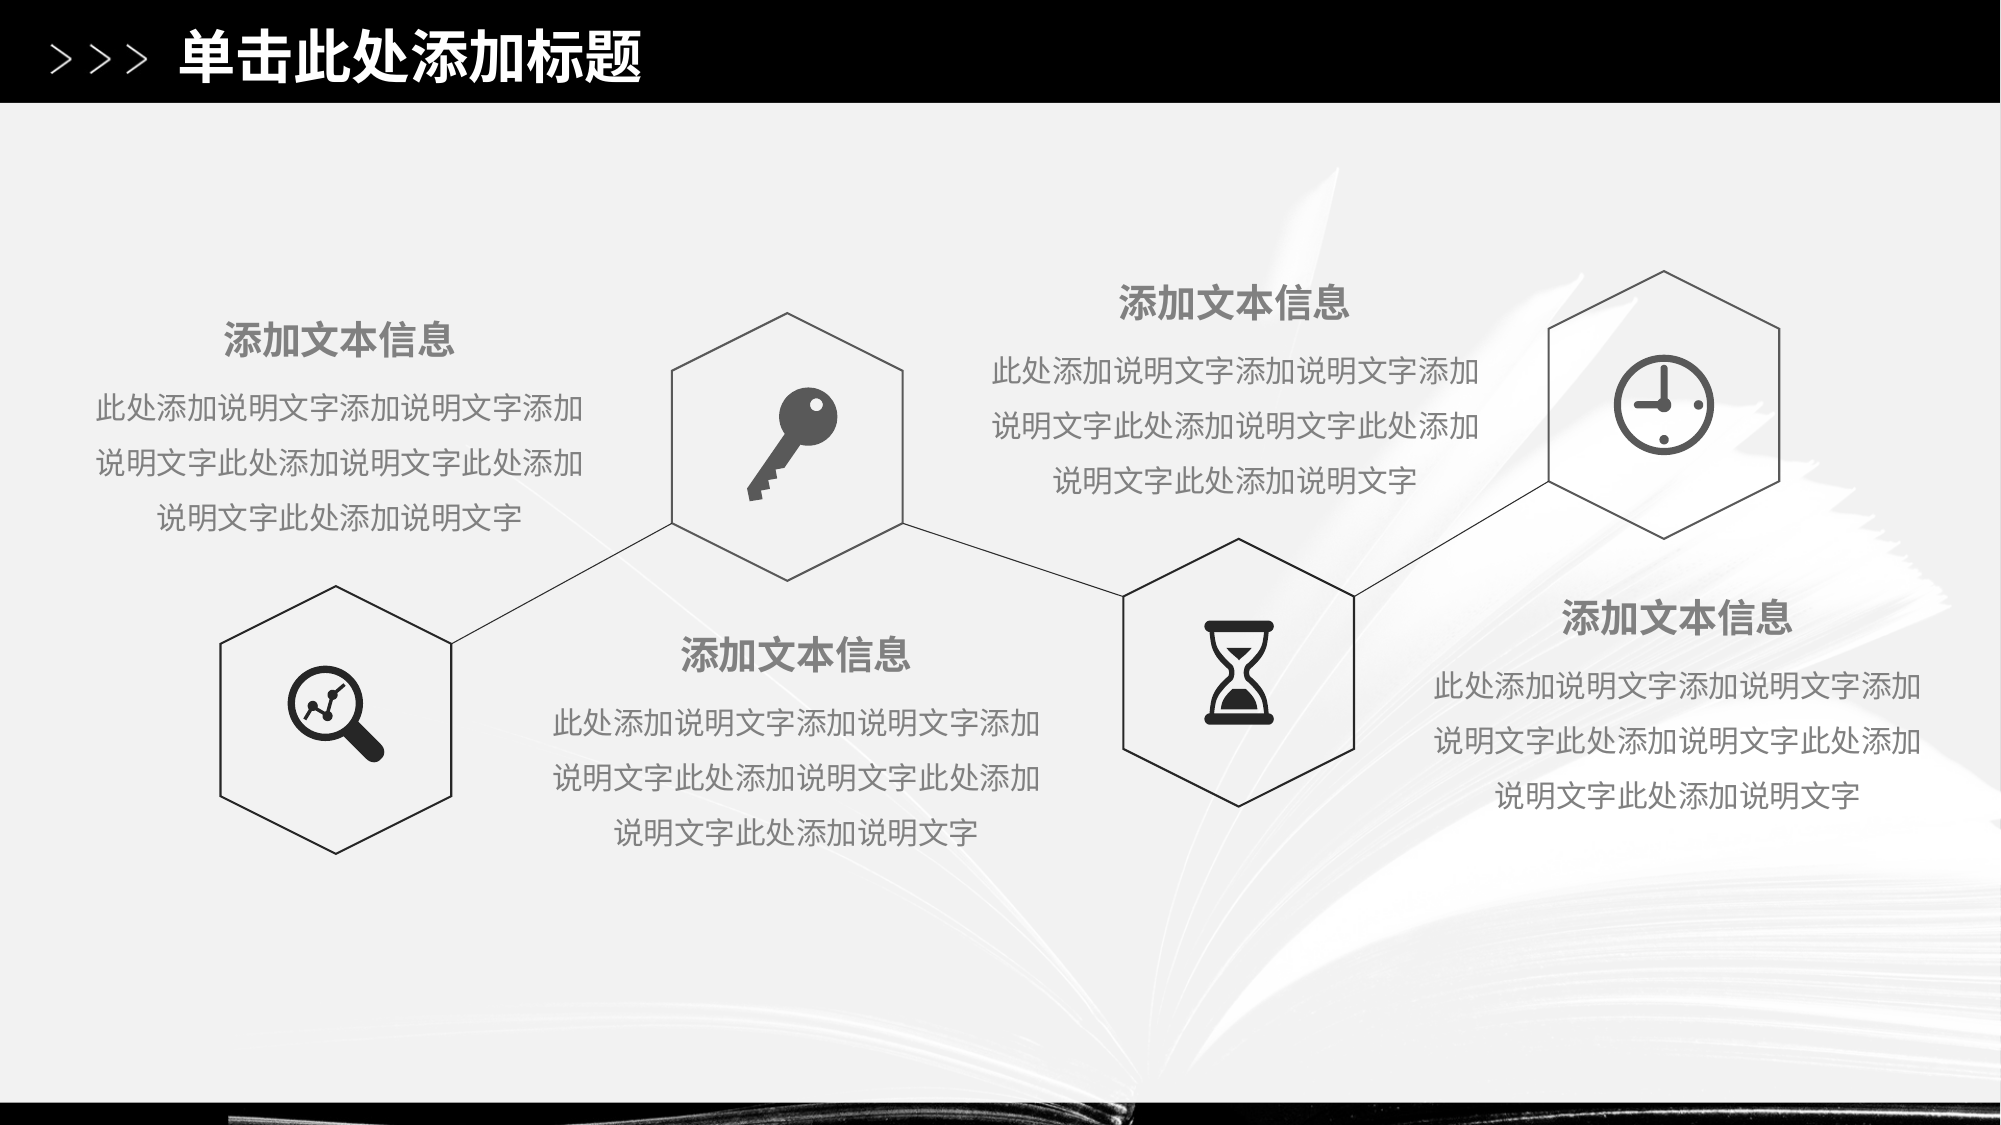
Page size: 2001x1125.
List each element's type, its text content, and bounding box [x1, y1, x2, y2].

title 单击此处添加标题 [162, 5, 1888, 115]
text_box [1354, 481, 1549, 597]
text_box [902, 523, 1124, 597]
text_box [287, 665, 385, 763]
text_box [1122, 537, 1356, 808]
text_box [745, 386, 839, 503]
text_box 添加文本信息 此处添加说明文字添加说明文字添加说明文字此处添加说明文字此处添加说明文字此处添加说明文字 [529, 623, 1063, 862]
text_box [219, 584, 453, 856]
text_box [1547, 269, 1781, 541]
text_box 添加文本信息 此处添加说明文字添加说明文字添加说明文字此处添加说明文字此处添加说明文字此处添加说明文字 [968, 271, 1502, 510]
text_box [1613, 354, 1715, 456]
text_box 添加文本信息 此处添加说明文字添加说明文字添加说明文字此处添加说明文字此处添加说明文字此处添加说明文字 [72, 308, 607, 547]
text_box [670, 311, 904, 583]
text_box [451, 523, 672, 644]
text_box [1204, 620, 1274, 725]
text_box 添加文本信息 此处添加说明文字添加说明文字添加说明文字此处添加说明文字此处添加说明文字此处添加说明文字 [1411, 586, 1945, 825]
picture [0, 0, 2001, 1125]
